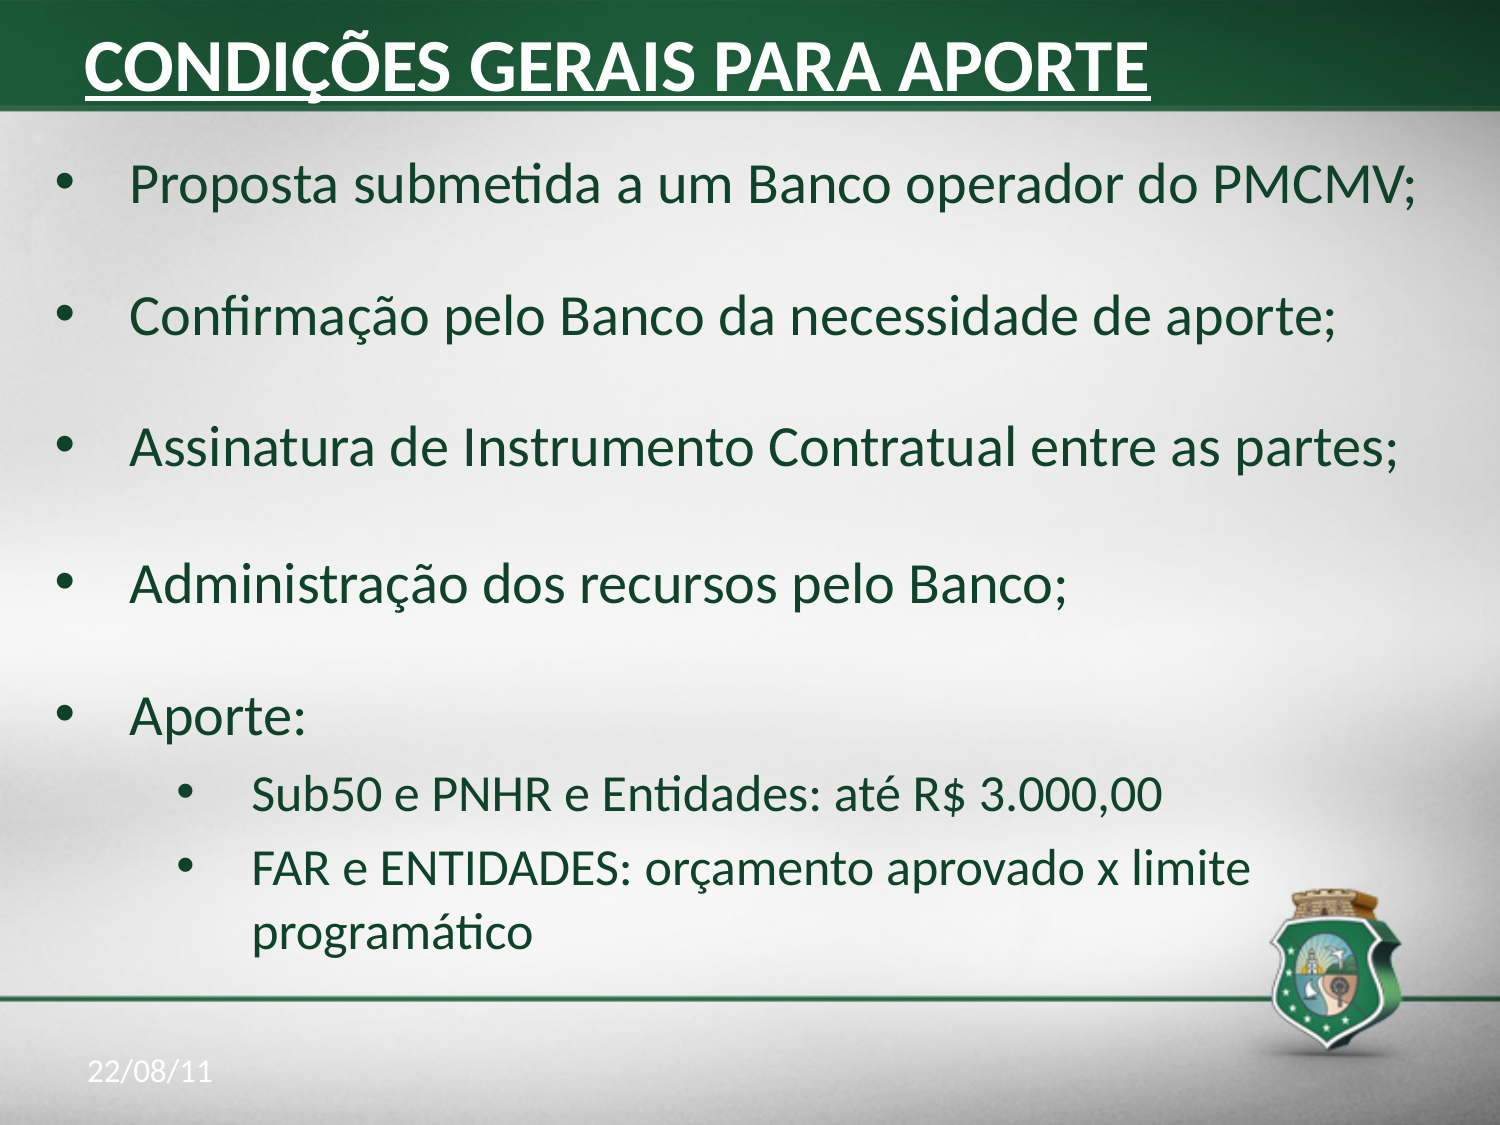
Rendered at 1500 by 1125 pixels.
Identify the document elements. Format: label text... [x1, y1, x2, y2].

text_box CONDIÇÕES GERAIS PARA APORTE [70, 7, 1166, 114]
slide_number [75, 1042, 425, 1103]
picture [0, 0, 1500, 1125]
list Proposta submetida a um Banco operador do PMCMV; Confirmação pelo Banco da necessidade de aporte; Assinatura de Instrumento Contratual entre as partes; Administração dos recursos pelo Banco; Aporte: Sub50 e PNHR e Entidades: até R$ 3.000,00 FAR e ENTIDADES: orçamento aprovado x limite programático [41, 136, 1500, 908]
